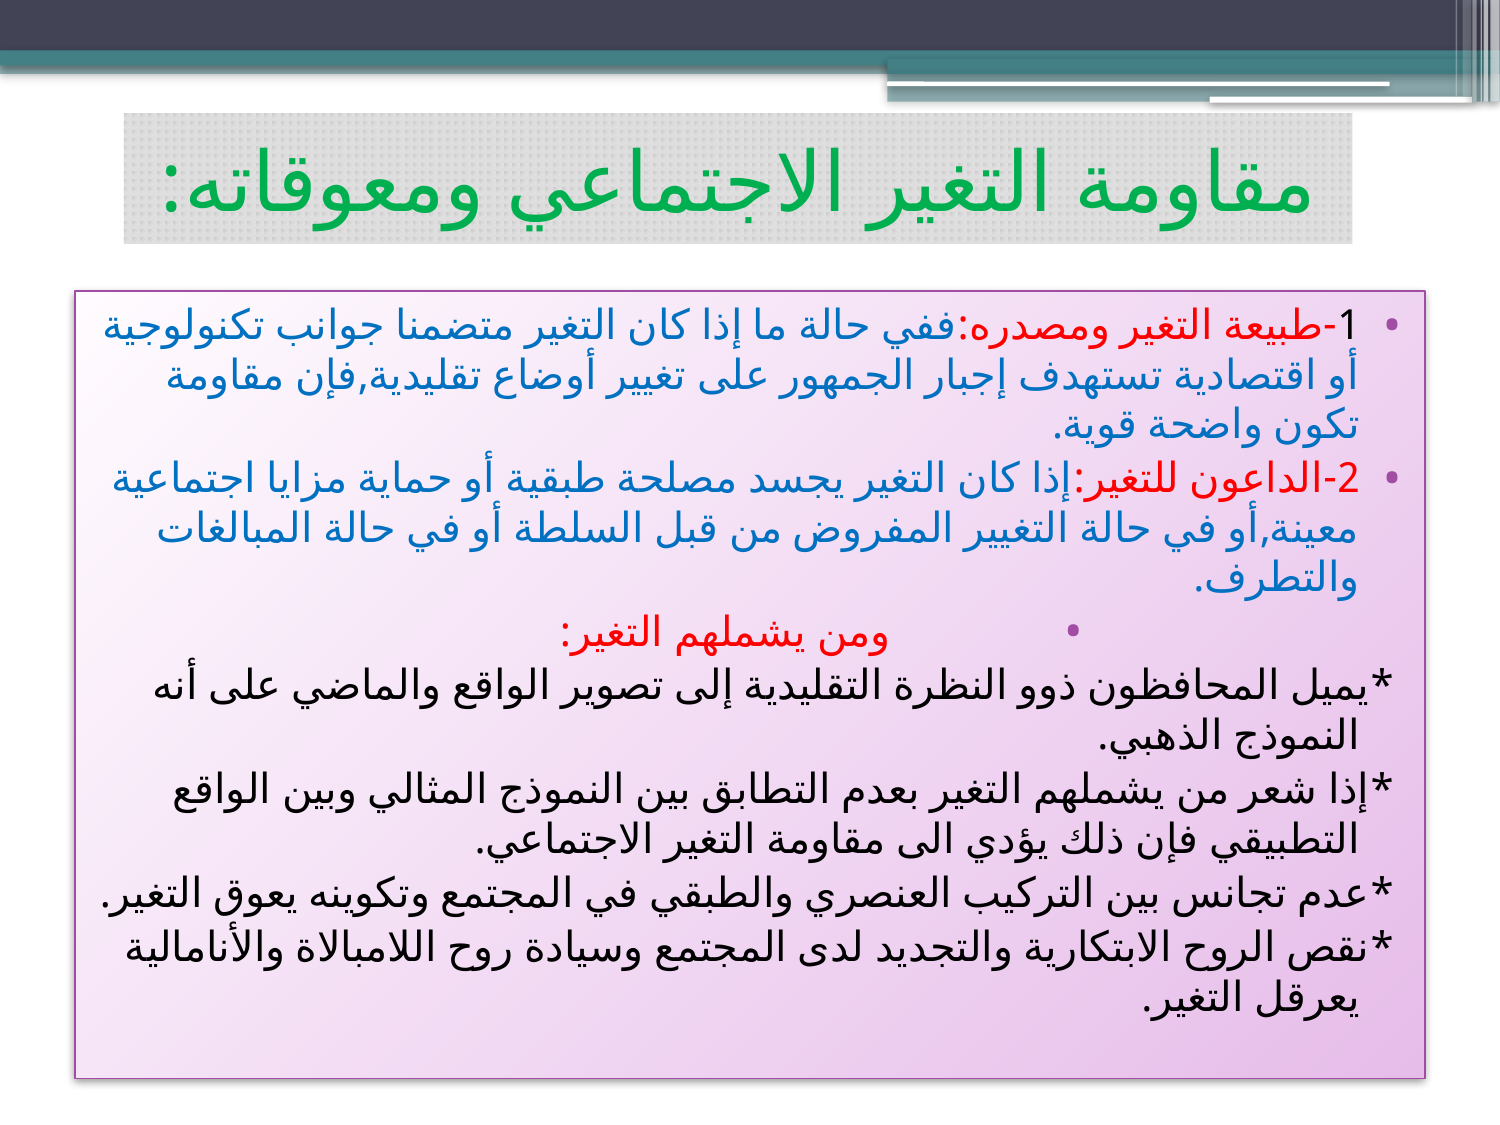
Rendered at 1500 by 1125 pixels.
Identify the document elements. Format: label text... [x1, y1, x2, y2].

list 1-طبيعة التغير ومصدره:ففي حالة ما إذا كان التغير متضمنا جوانب تكنولوجية أو اقتصادية تستهدف إجبار الجمهور على تغيير أوضاع تقليدية,فإن مقاومة تكون واضحة قوية. 2-الداعون للتغير:إذا كان التغير يجسد مصلحة طبقية أو حماية مزايا اجتماعية معينة,أو في حالة التغيير المفروض من قبل السلطة أو في حالة المبالغات والتطرف. ومن يشملهم التغير: *يميل المحافظون ذوو النظرة التقليدية إلى تصوير الواقع والماضي على أنه النموذج الذهبي. *إذا شعر من يشملهم التغير بعدم التطابق بين النموذج المثالي وبين الواقع التطبيقي فإن ذلك يؤدي الى مقاومة التغير الاجتماعي. *عدم تجانس بين التركيب العنصري والطبقي في المجتمع وتكوينه يعوق التغير. *نقص الروح الابتكارية والتجديد لدى المجتمع وسيادة روح اللامبالاة والأنامالية يعرقل التغير. [74, 290, 1426, 1079]
title مقاومة التغير الاجتماعي ومعوقاته: [123, 113, 1353, 244]
